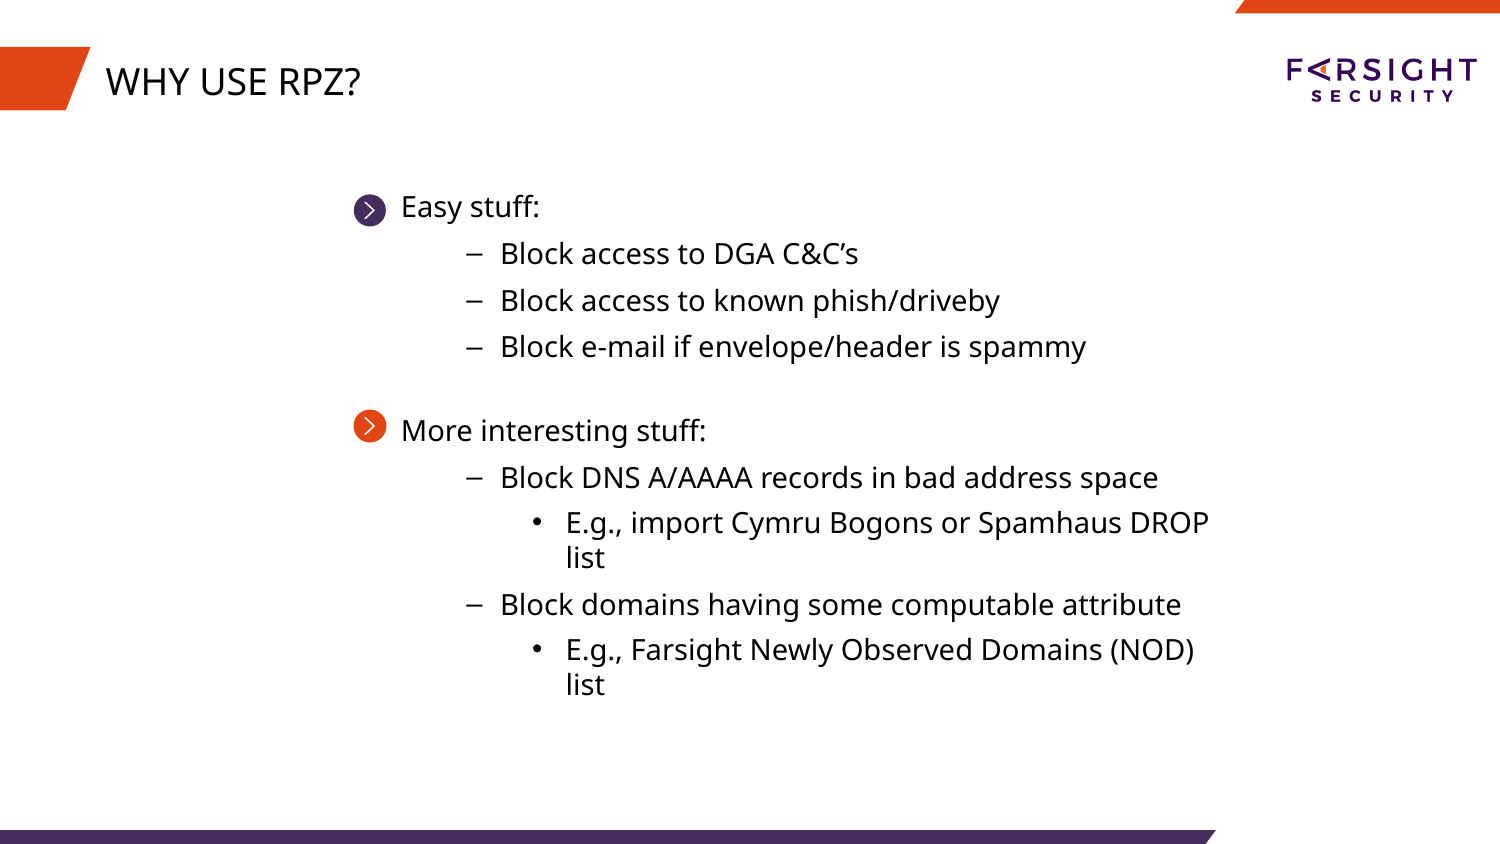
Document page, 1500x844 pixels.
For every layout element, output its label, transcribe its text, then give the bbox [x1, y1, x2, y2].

list Easy stuff: Block access to DGA C&C’s Block access to known phish/driveby Block e-mail if envelope/header is spammy More interesting stuff: Block DNS A/AAAA records in bad address space E.g., import Cymru Bogons or Spamhaus DROP list Block domains having some computable attribute E.g., Farsight Newly Observed Domains (NOD) list [363, 180, 1255, 844]
picture [1254, 29, 1500, 131]
title WHY USE RPZ? [90, 46, 1255, 114]
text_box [353, 409, 387, 443]
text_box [353, 194, 387, 227]
